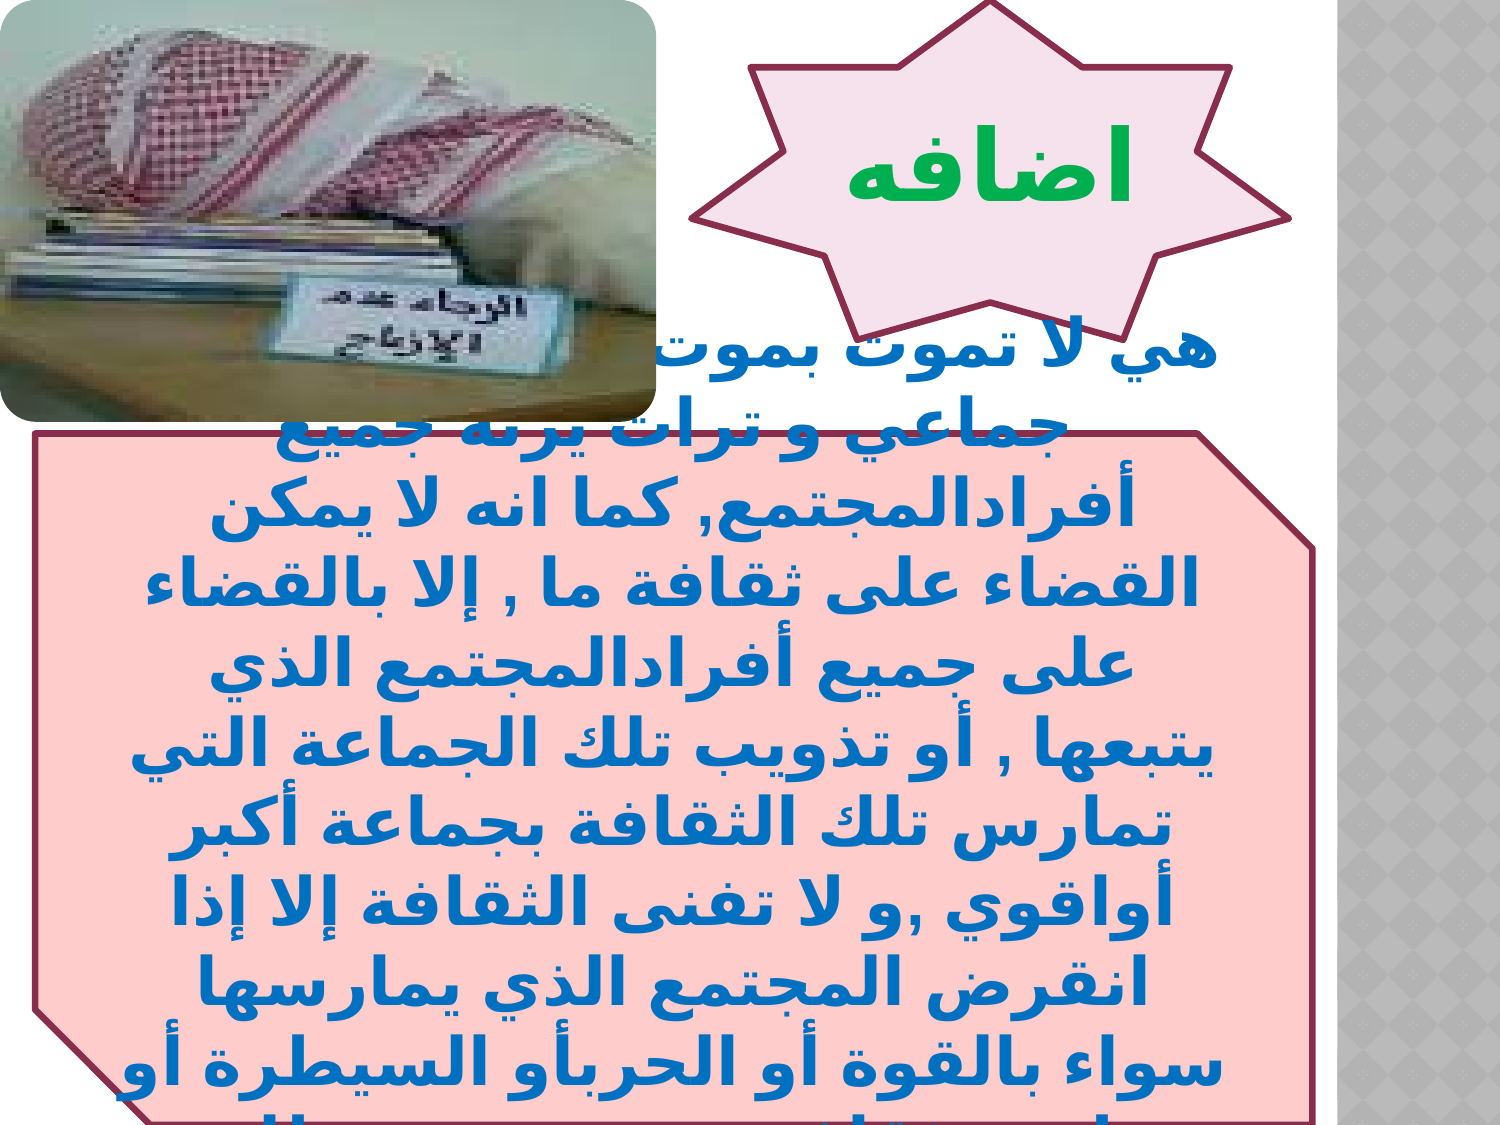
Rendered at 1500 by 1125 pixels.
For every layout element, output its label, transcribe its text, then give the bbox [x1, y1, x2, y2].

picture [0, 0, 657, 423]
text_box اضافه [688, 0, 1293, 344]
text_box هي لا تموت بموت الفرد ,لأنها ملك جماعي و تراث يرثه جميع أفرادالمجتمع, كما انه لا يمكن القضاء على ثقافة ما , إلا بالقضاء على جميع أفرادالمجتمع الذي يتبعها , أو تذويب تلك الجماعة التي تمارس تلك الثقافة بجماعة أكبر أواقوي ,و لا تفنى الثقافة إلا إذا انقرض المجتمع الذي يمارسها سواء بالقوة أو الحربأو السيطرة أو ظهور ثقافة جديدة من منطلق عقائدي جديد قوي و مسيطر [31, 430, 1316, 1125]
